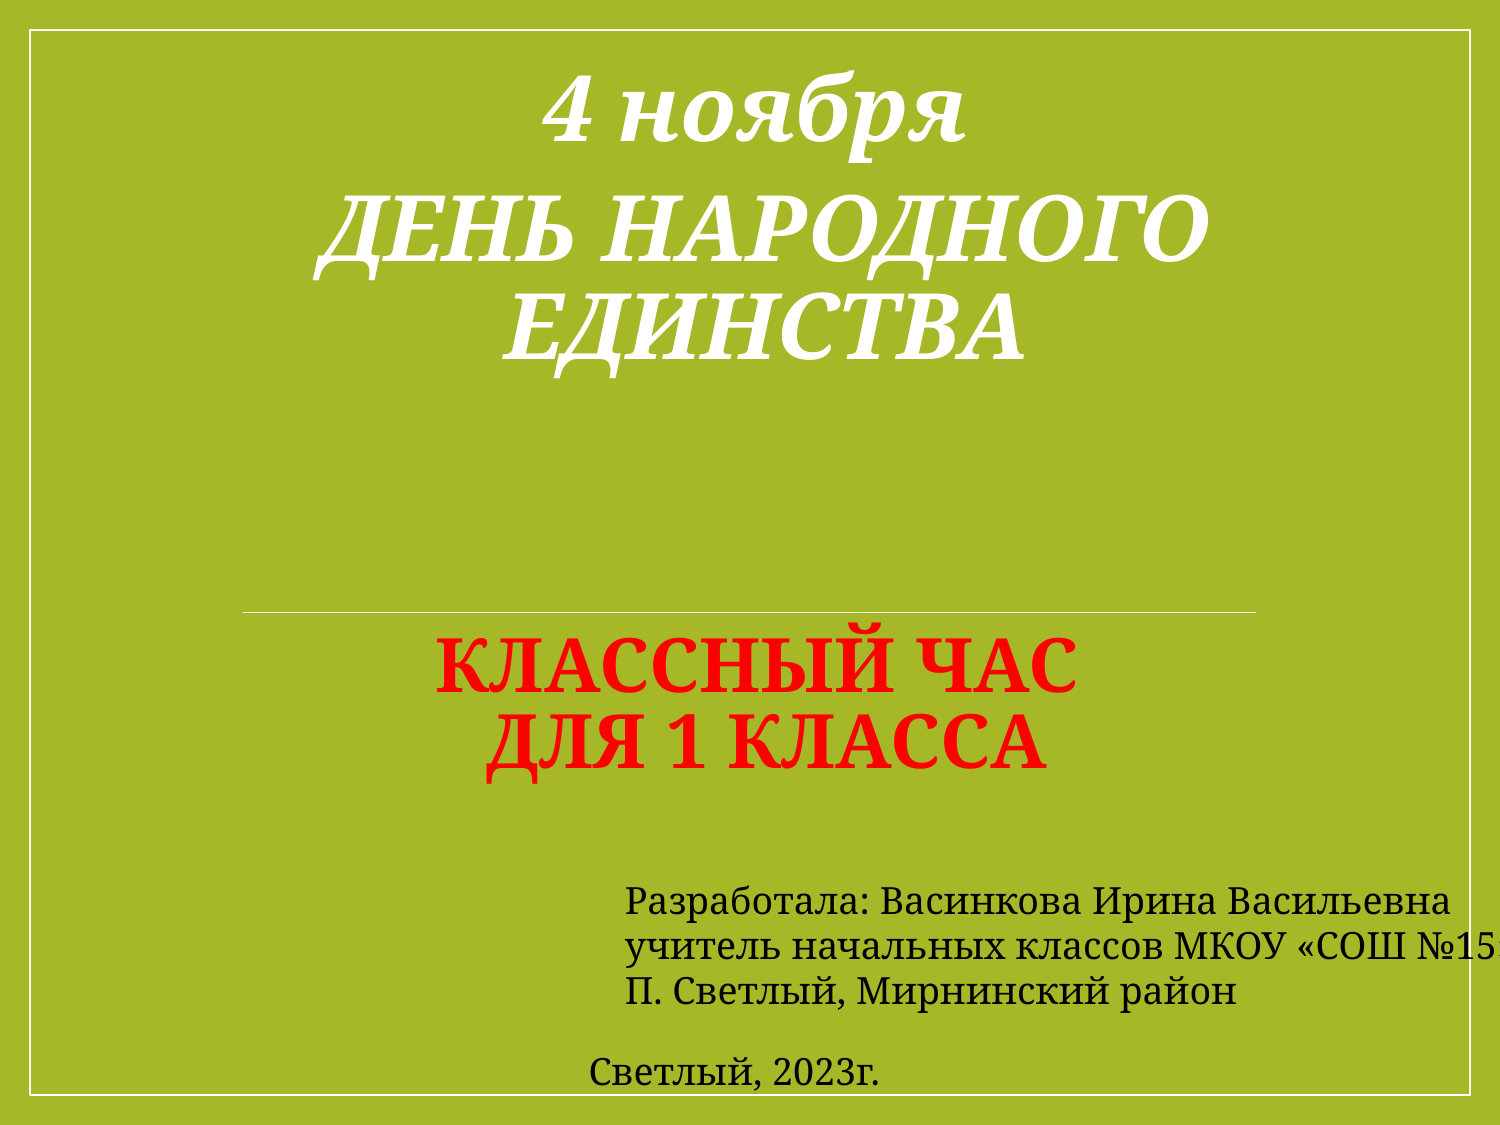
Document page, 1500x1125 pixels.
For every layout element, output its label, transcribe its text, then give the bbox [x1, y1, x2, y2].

text_box Разработала: Васинкова Ирина Васильевна учитель начальных классов МКОУ «СОШ №15» П. Светлый, Мирнинский район [610, 869, 1500, 1020]
subtitle 4 ноября ДЕНЬ НАРОДНОГО ЕДИНСТВА [242, 54, 1293, 409]
title Классный час для 1 класса [129, 621, 1405, 792]
text_box Светлый, 2023г. [573, 1040, 895, 1101]
